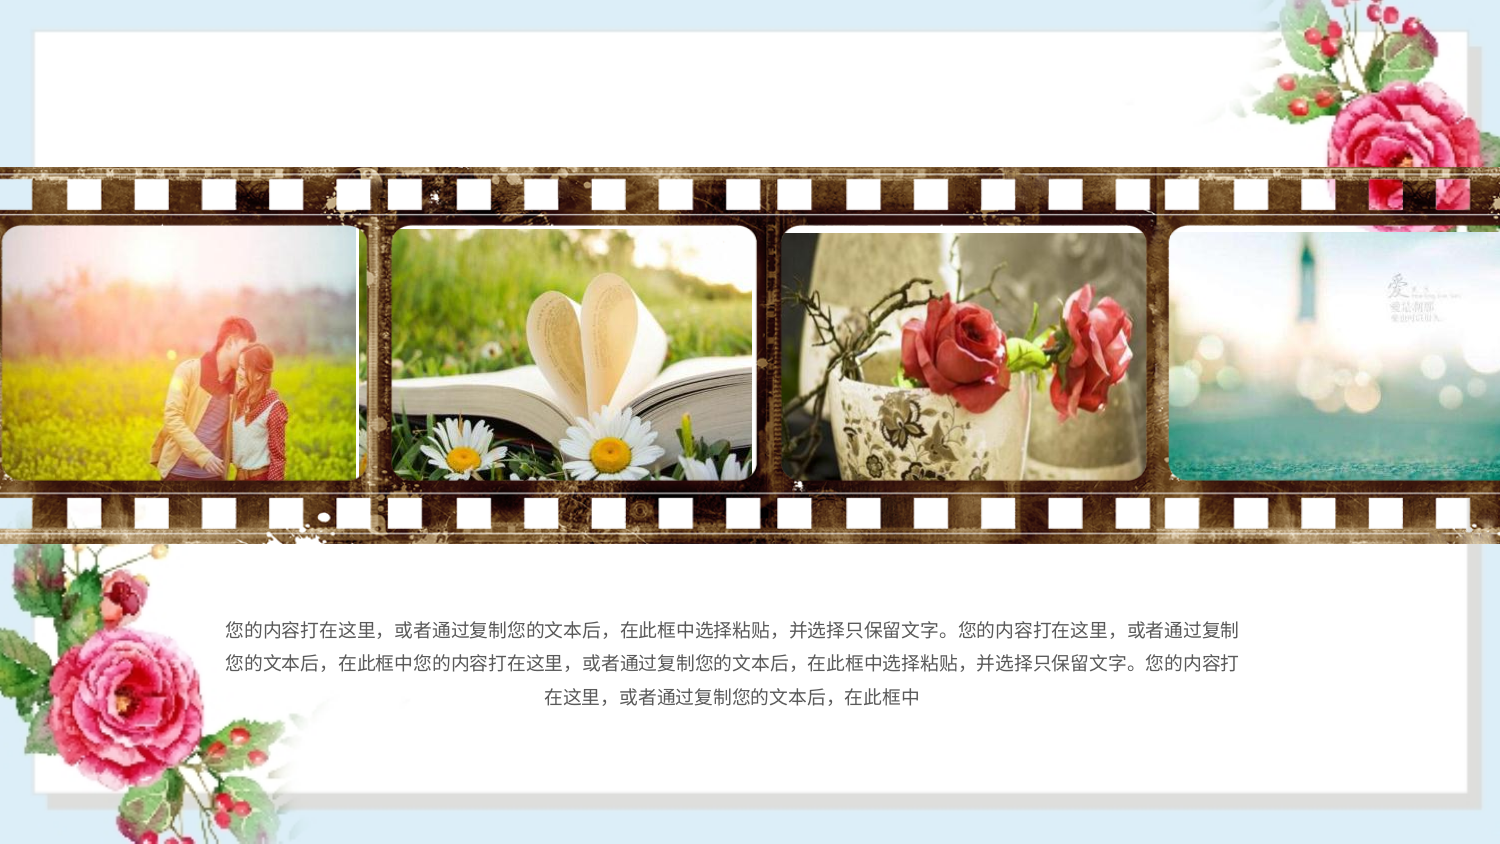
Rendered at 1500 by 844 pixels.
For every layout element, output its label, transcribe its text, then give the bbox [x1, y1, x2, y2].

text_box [0, 167, 1500, 545]
picture [0, 0, 1500, 167]
text_box 您的内容打在这里，或者通过复制您的文本后，在此框中选择粘贴，并选择只保留文字。您的内容打在这里，或者通过复制您的文本后，在此框中您的内容打在这里，或者通过复制您的文本后，在此框中选择粘贴，并选择只保留文字。您的内容打在这里，或者通过复制您的文本后，在此框中 [204, 599, 1260, 716]
picture [0, 545, 1500, 844]
